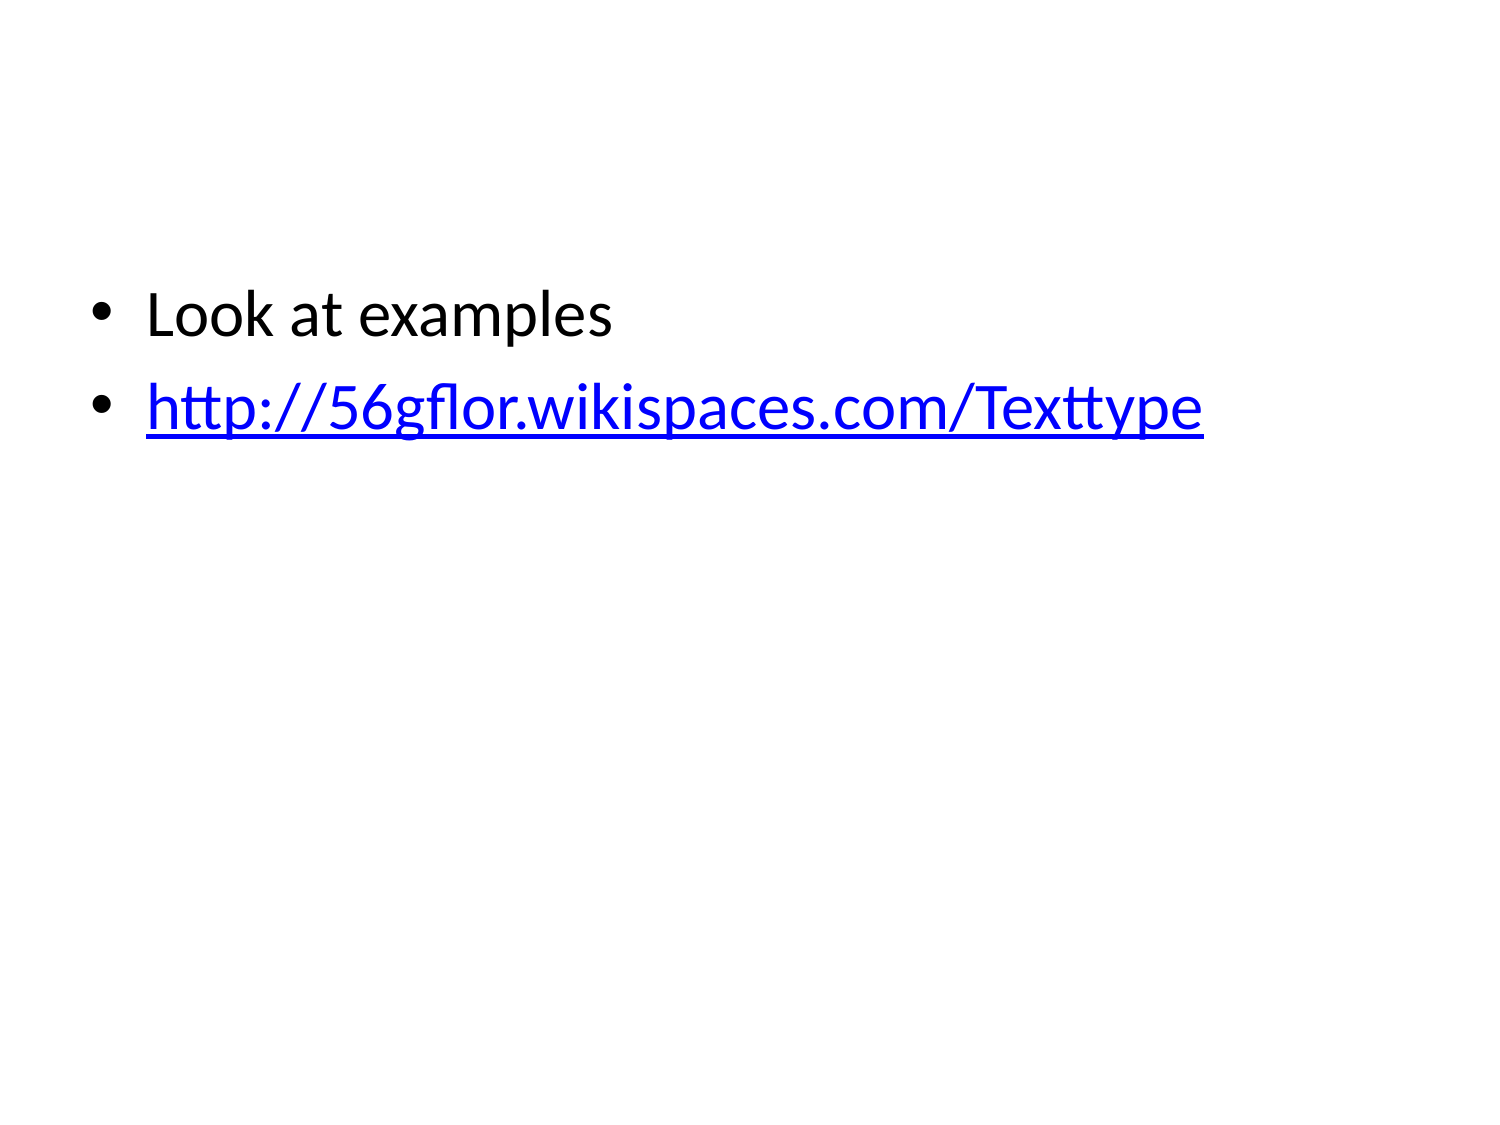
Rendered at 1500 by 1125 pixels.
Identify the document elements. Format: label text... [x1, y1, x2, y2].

list Look at examples http://56gflor.wikispaces.com/Texttype [75, 262, 1425, 1005]
